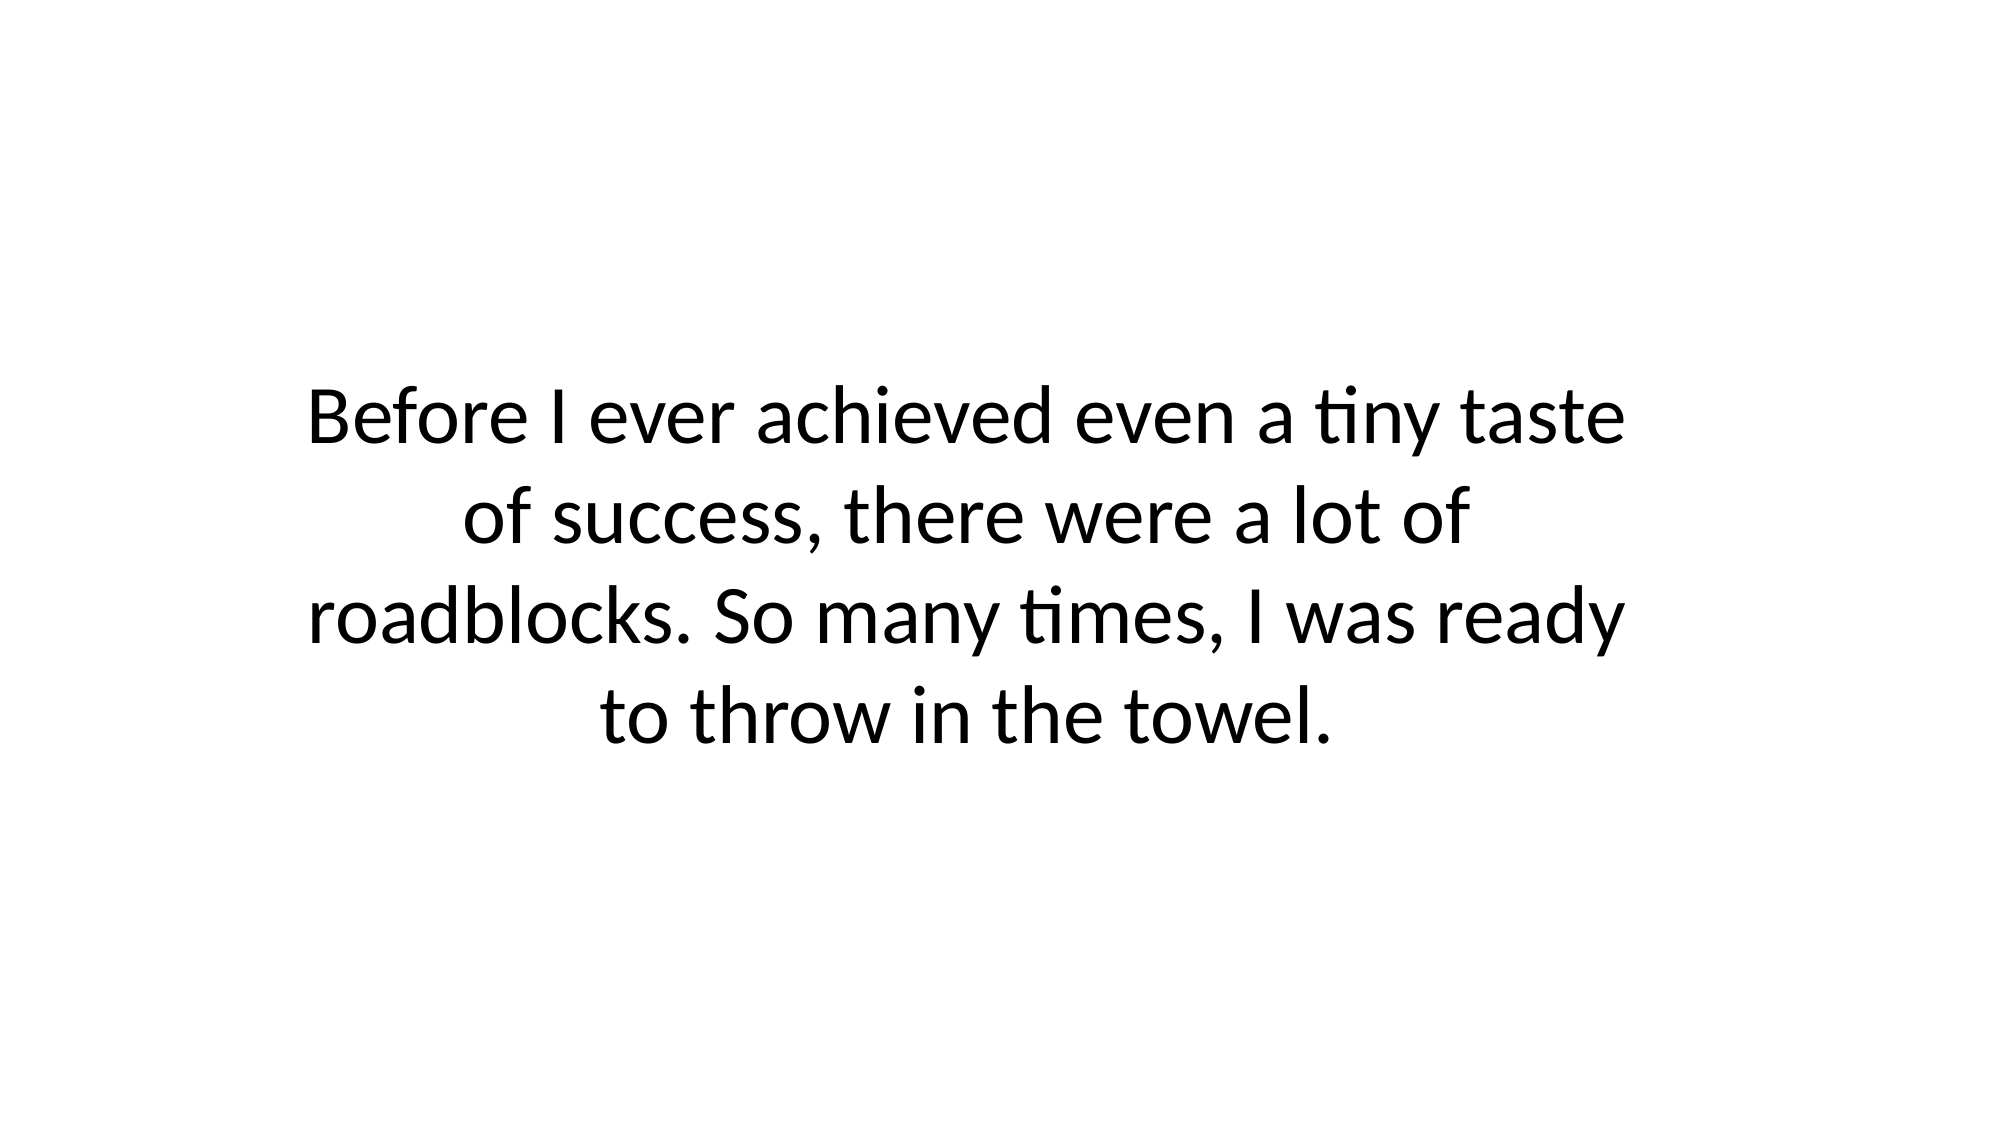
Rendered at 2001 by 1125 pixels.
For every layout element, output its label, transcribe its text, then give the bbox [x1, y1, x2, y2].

text_box Before I ever achieved even a tiny taste of success, there were a lot of roadblocks. So many times, I was ready to throw in the towel. [261, 352, 1674, 768]
